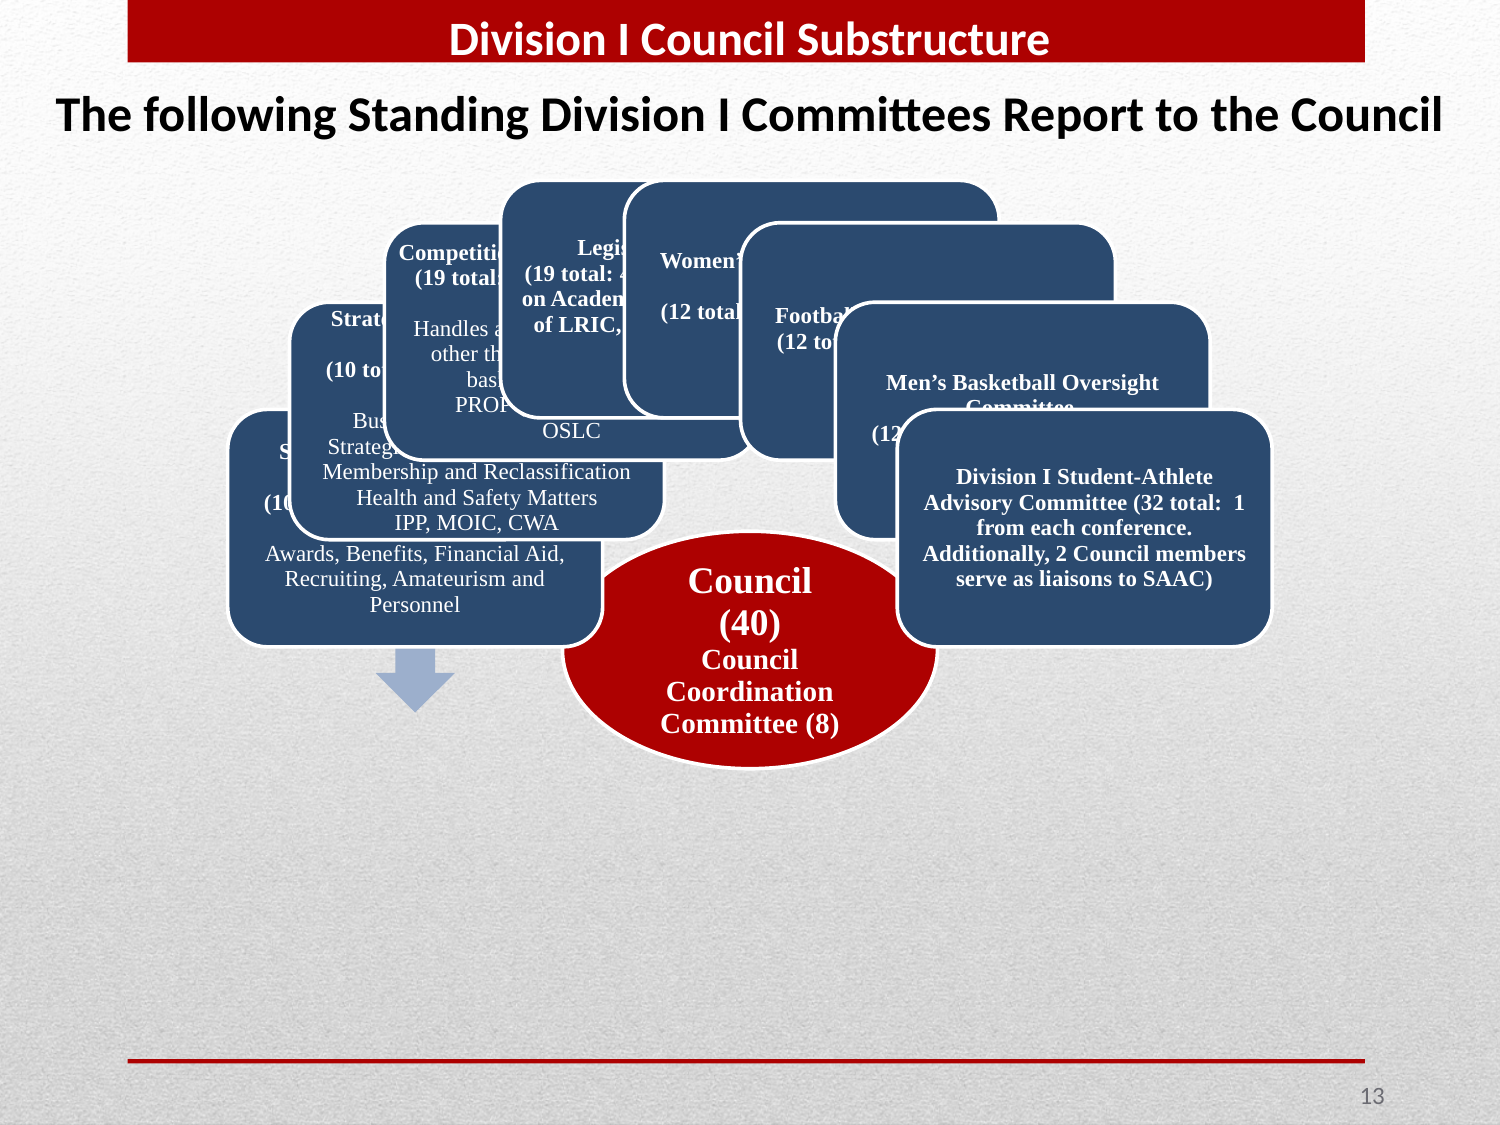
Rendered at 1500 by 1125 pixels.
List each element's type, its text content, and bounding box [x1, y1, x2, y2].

text_box Division I Council Substructure [0, 0, 1500, 73]
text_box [0, 174, 1500, 1125]
text_box The following Standing Division I Committees Report to the Council [0, 74, 1500, 148]
